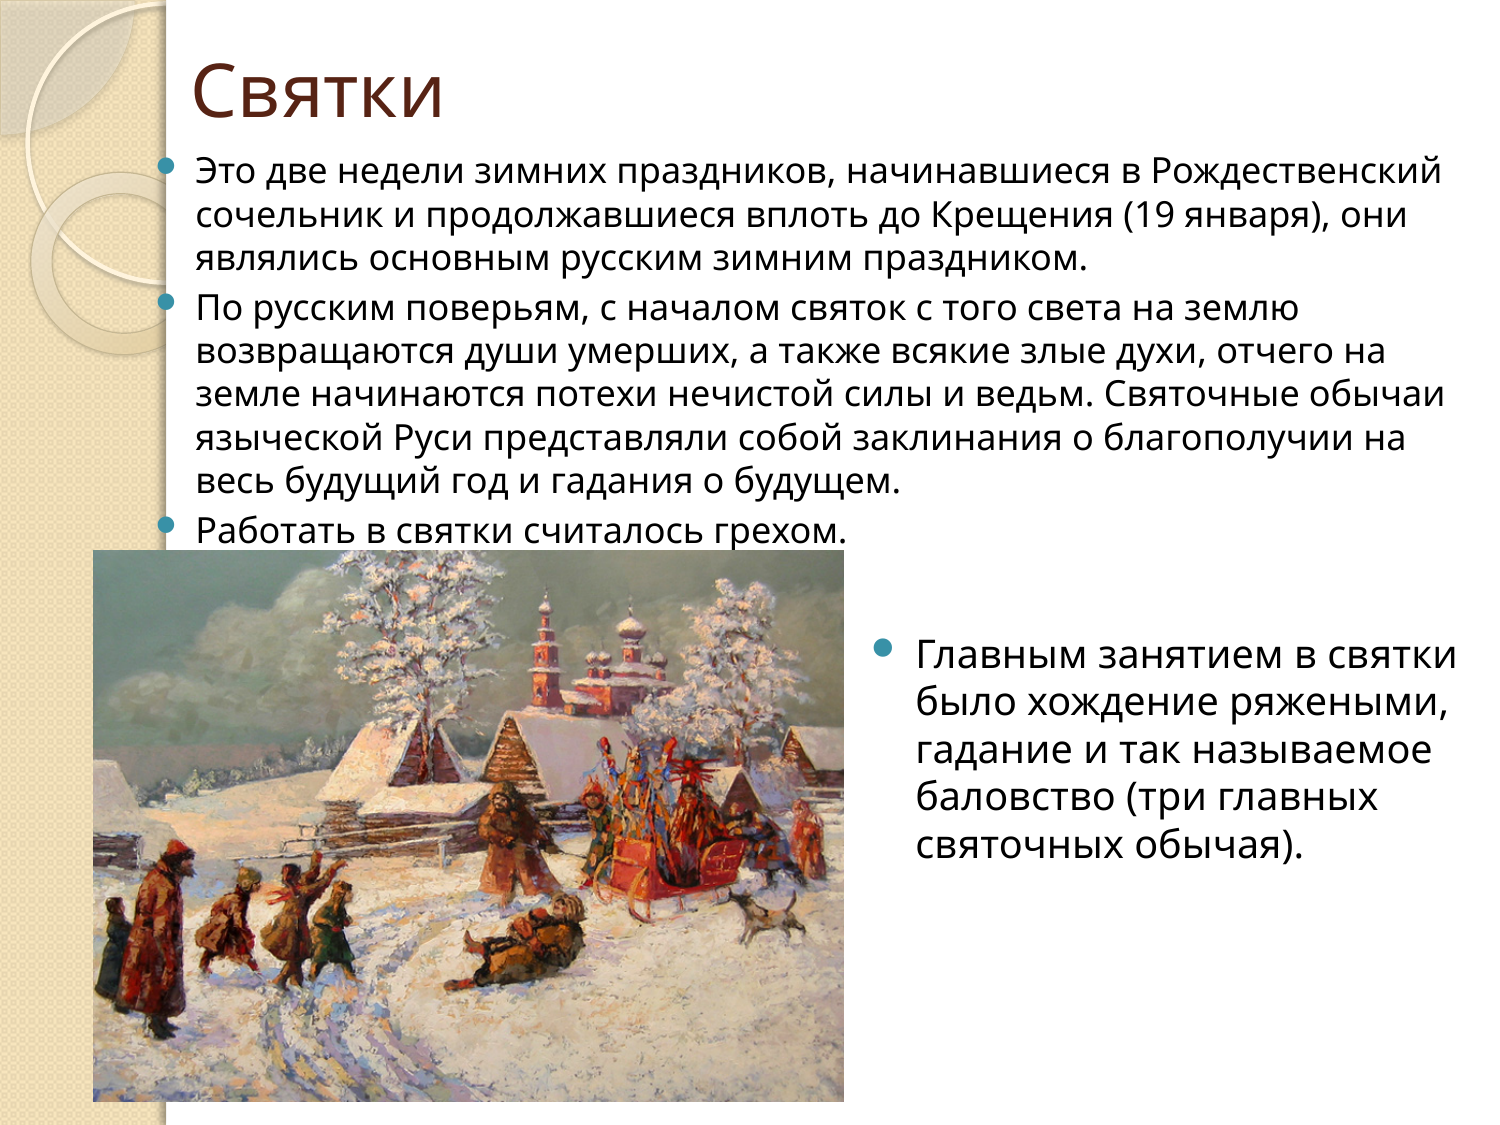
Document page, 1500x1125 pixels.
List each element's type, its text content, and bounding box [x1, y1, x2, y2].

picture [93, 550, 844, 1102]
list Это две недели зимних праздников, начинавшиеся в Рождественский сочельник и продолжавшиеся вплоть до Крещения (19 января), они являлись основным русским зимним праздником. По русским поверьям, с началом святок с того света на землю возвращаются души умерших, а также всякие злые духи, отчего на земле начинаются потехи нечистой силы и ведьм. Святочные обычаи языческой Руси представляли собой заклинания о благополучии на весь будущий год и гадания о будущем. Работать в святки считалось грехом. [128, 140, 1477, 563]
title Святки [175, 35, 504, 140]
text_box Главным занятием в святки было хождение ряжеными, гадание и так называемое баловство (три главных святочных обычая). [851, 621, 1477, 879]
